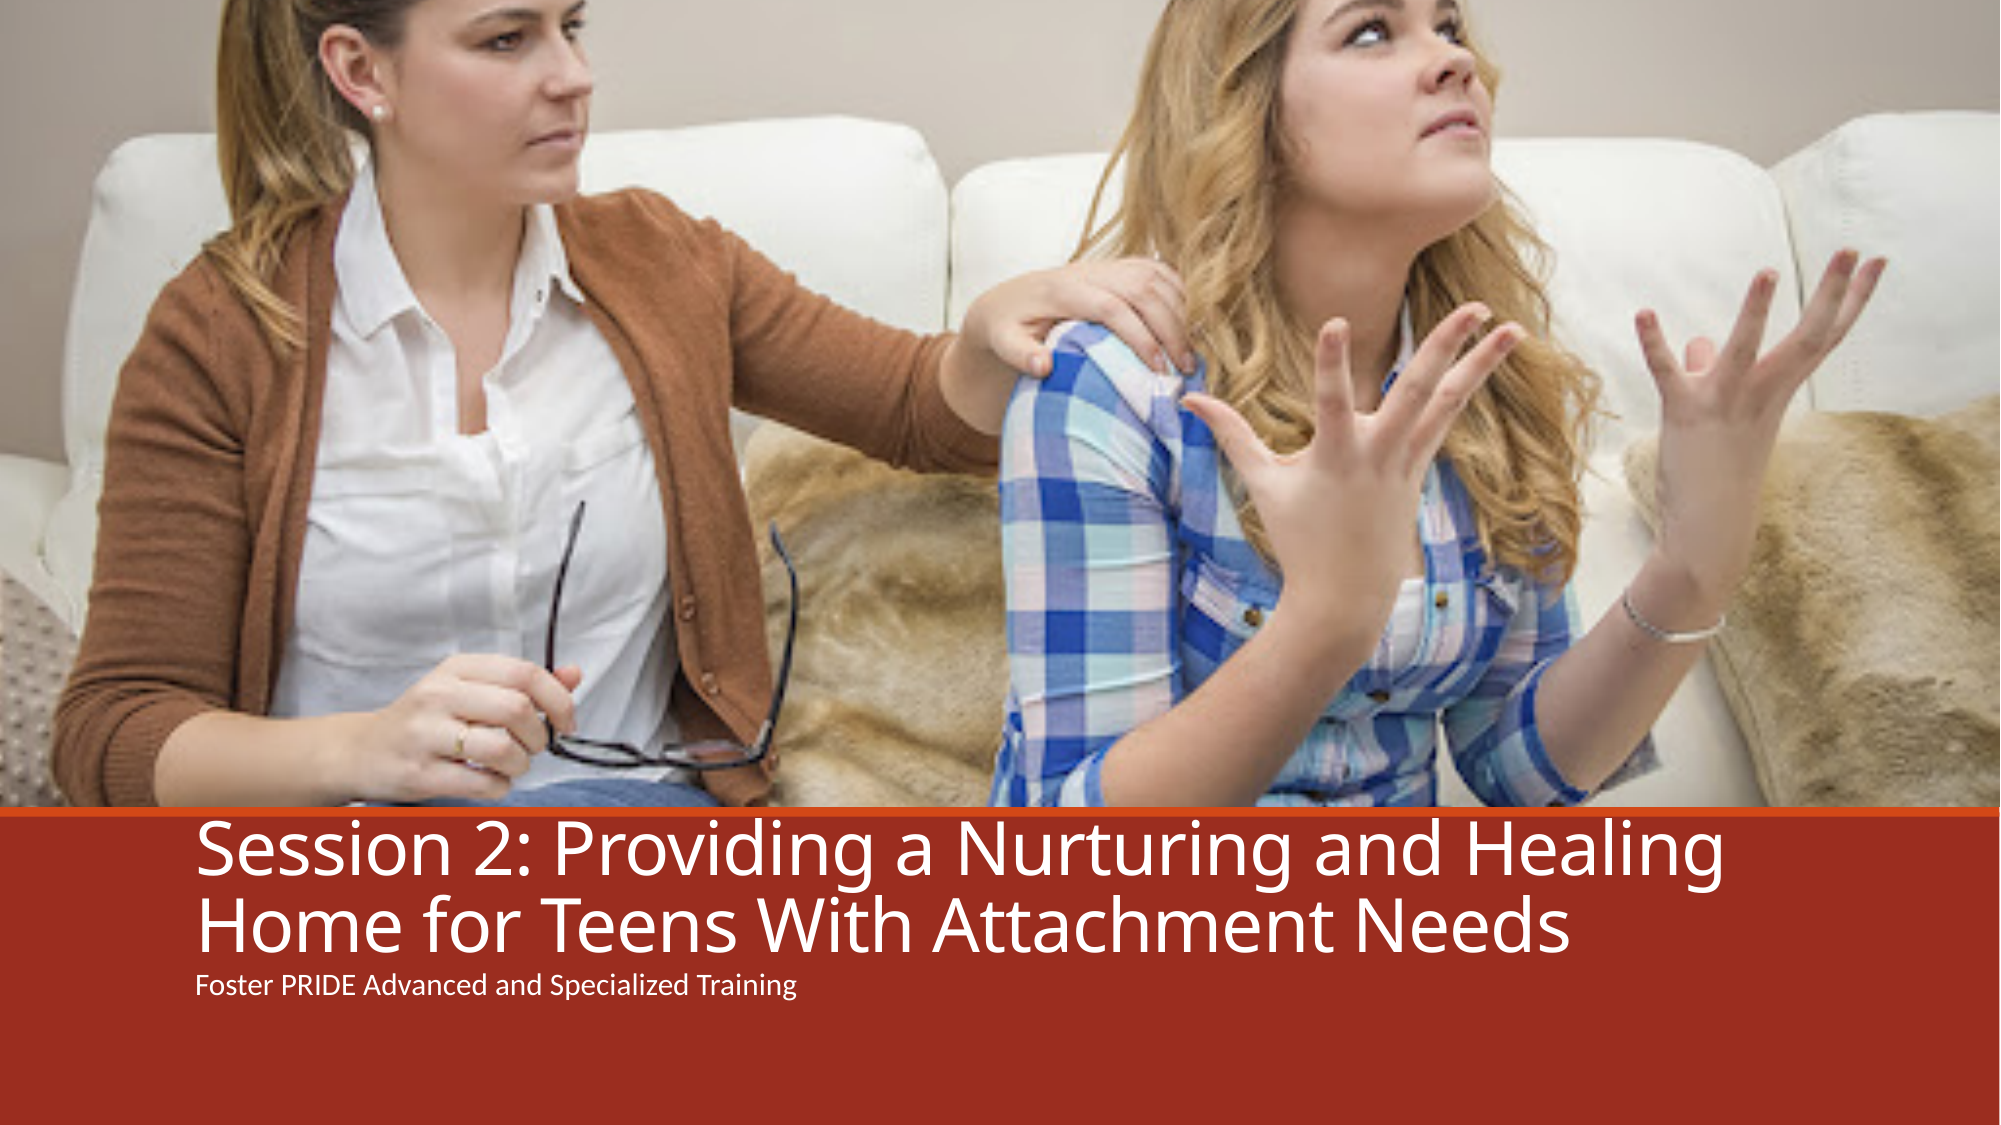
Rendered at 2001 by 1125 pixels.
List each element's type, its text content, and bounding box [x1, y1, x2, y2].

list Foster PRIDE Advanced and Specialized Training [180, 968, 1839, 1067]
picture [0, 0, 2000, 807]
title Session 2: Providing a Nurturing and Healing Home for Teens With Attachment Needs [180, 832, 1839, 968]
